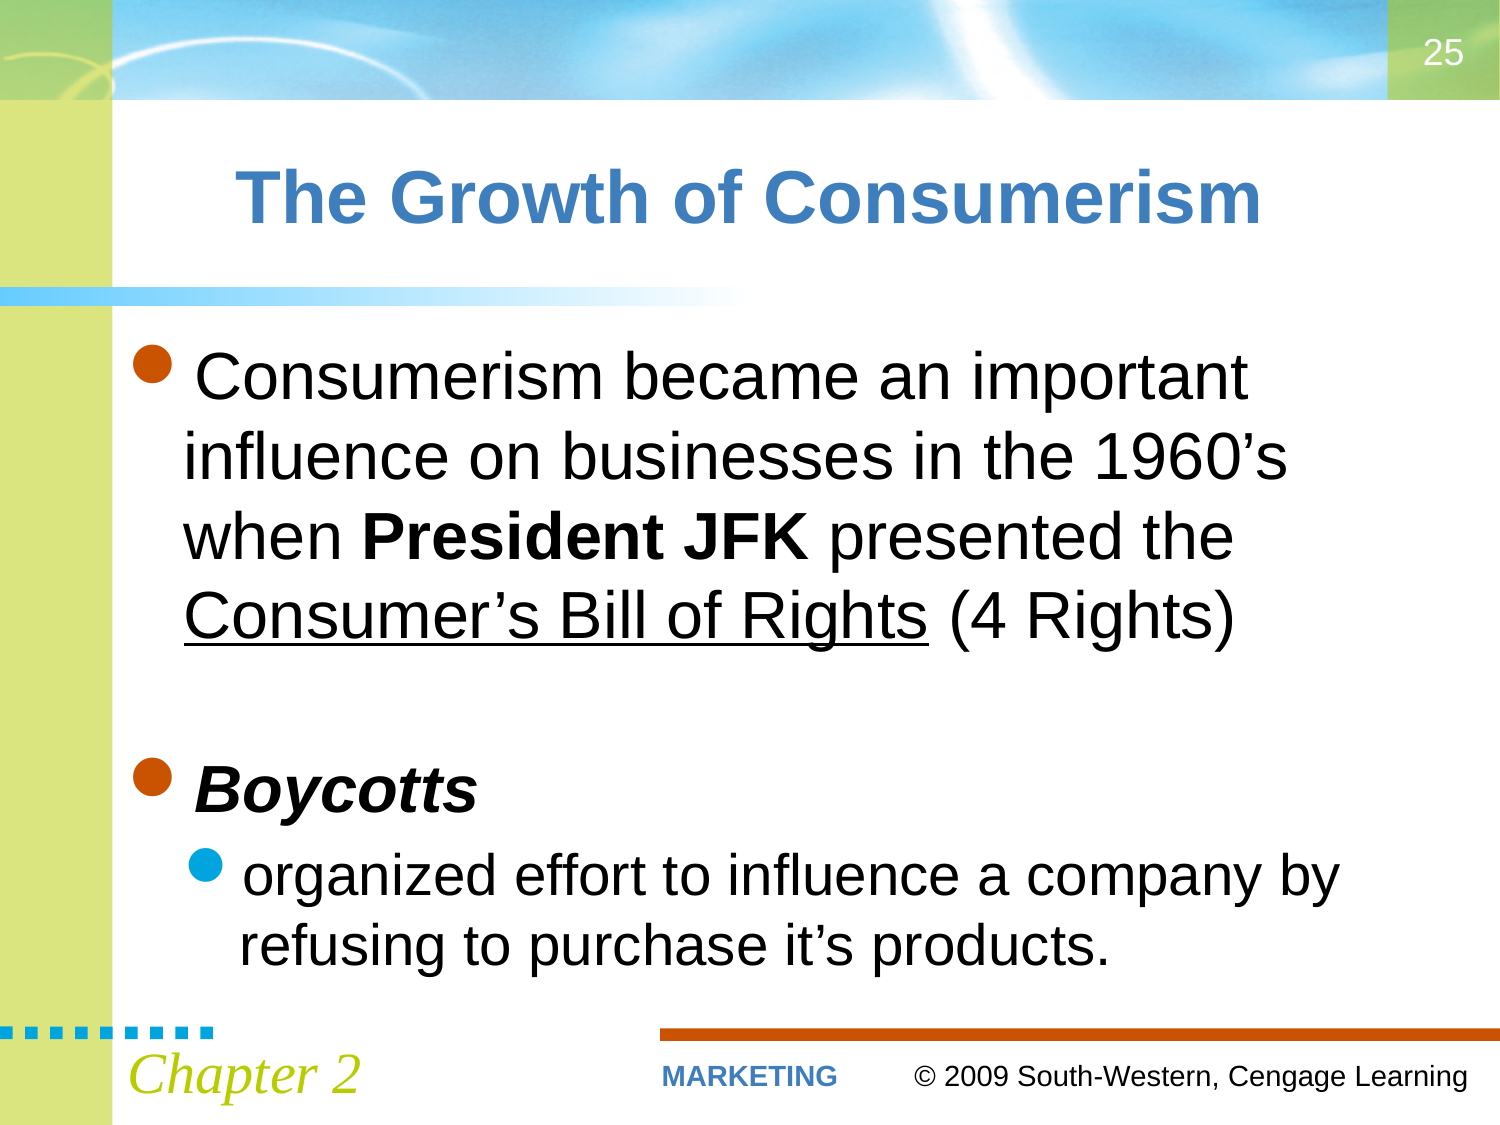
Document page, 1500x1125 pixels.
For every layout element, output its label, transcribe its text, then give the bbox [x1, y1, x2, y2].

slide_number 25 [1387, 0, 1500, 101]
list Consumerism became an important influence on businesses in the 1960’s when President JFK presented the Consumer’s Bill of Rights (4 Rights) Boycotts organized effort to influence a company by refusing to purchase it’s products. [112, 324, 1388, 1001]
title The Growth of Consumerism [112, 99, 1388, 288]
footer Chapter 2 [112, 1012, 638, 1113]
